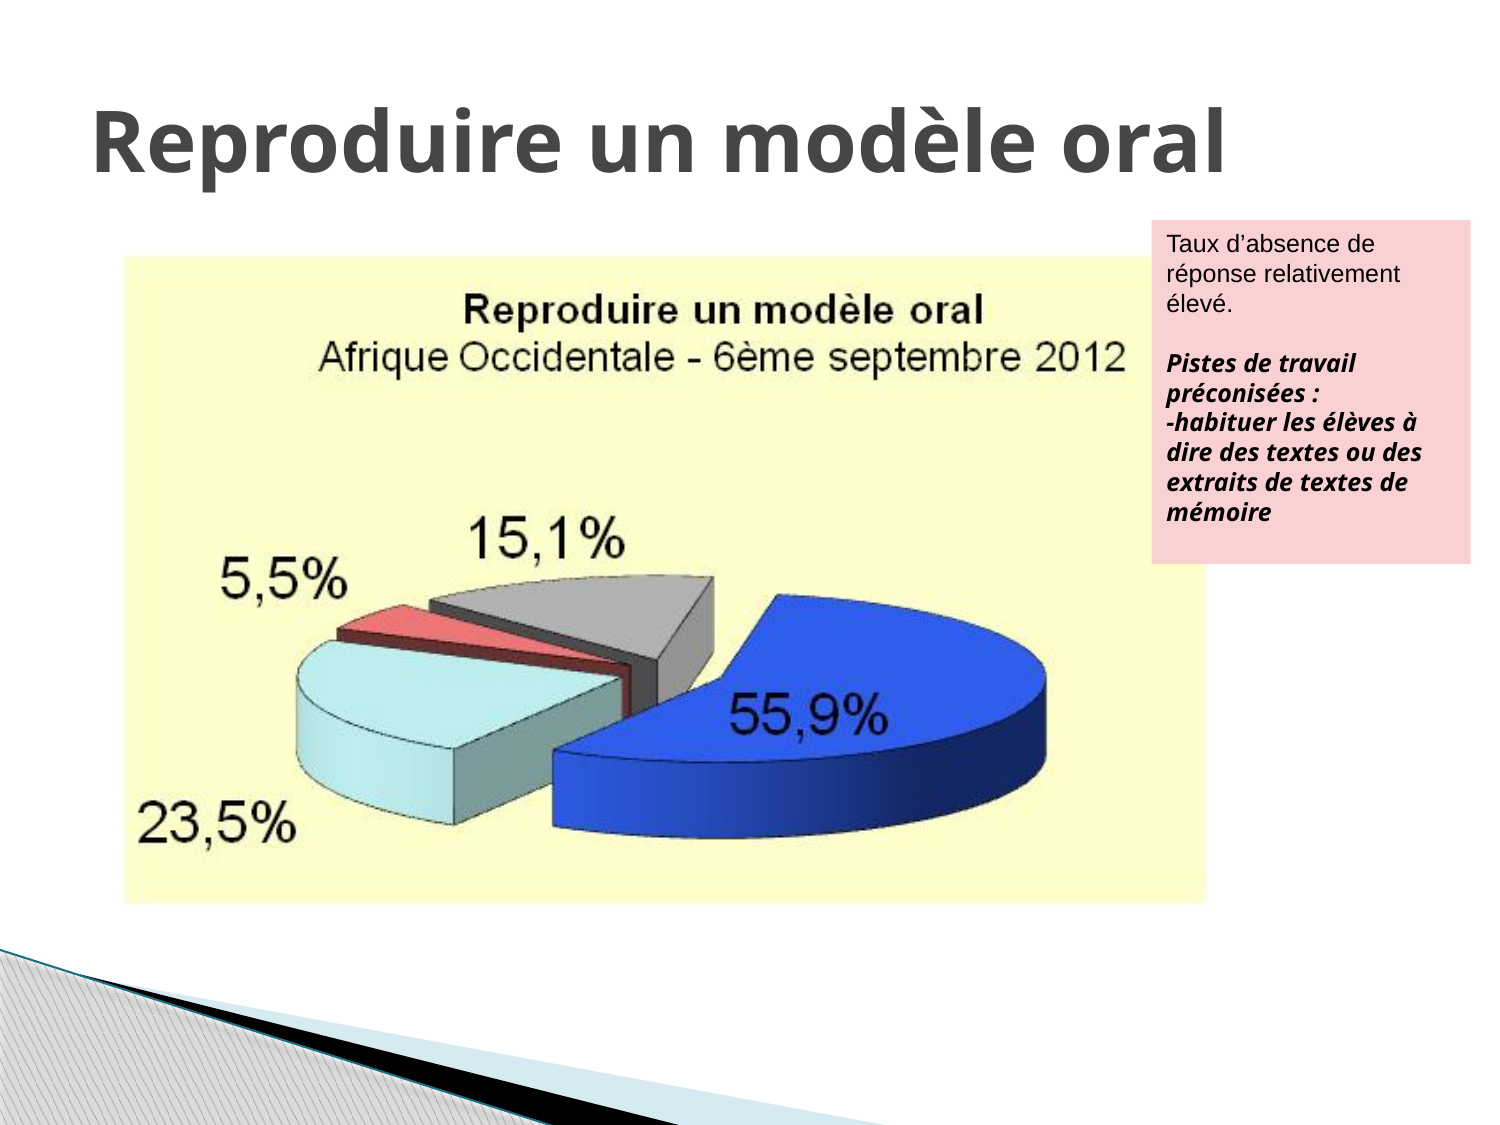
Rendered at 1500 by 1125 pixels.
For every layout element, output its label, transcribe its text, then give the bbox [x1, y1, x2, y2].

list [123, 255, 1209, 906]
text_box Taux d’absence de réponse relativement élevé. Pistes de travail préconisées : -habituer les élèves à dire des textes ou des extraits de textes de mémoire [1151, 219, 1471, 564]
title Reproduire un modèle oral [75, 45, 1425, 233]
